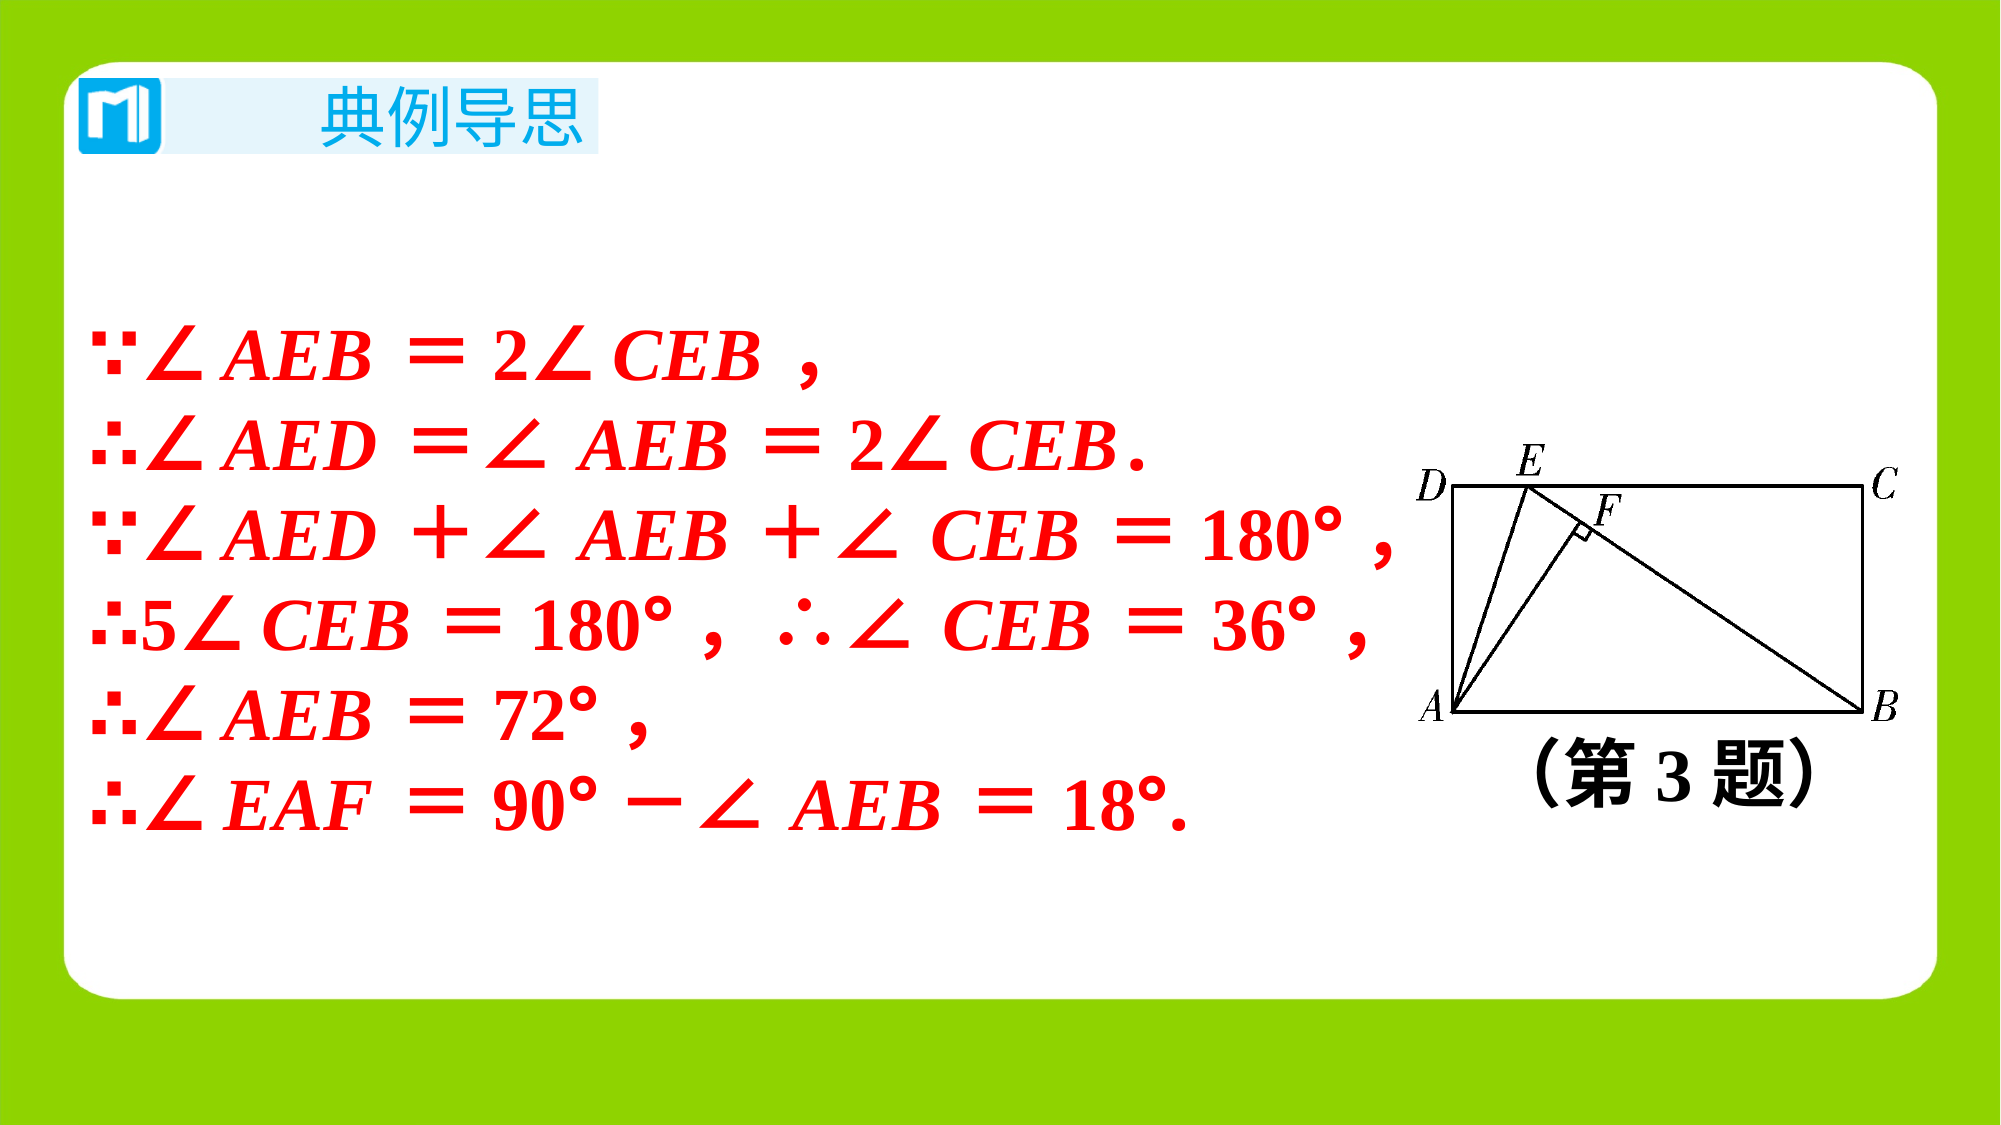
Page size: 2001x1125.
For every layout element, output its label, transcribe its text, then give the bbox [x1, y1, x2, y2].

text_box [1415, 444, 1898, 818]
picture [0, 0, 2001, 1125]
text_box ∵∠AEB＝2∠CEB， ∴∠AED＝∠AEB＝2∠CEB. ∵∠AED＋∠AEB＋∠CEB＝180°， ∴5∠CEB＝180°，∴∠CEB＝36°， ∴∠AEB＝72°， ∴∠EAF＝90°－∠AEB＝18°. [88, 305, 1411, 761]
